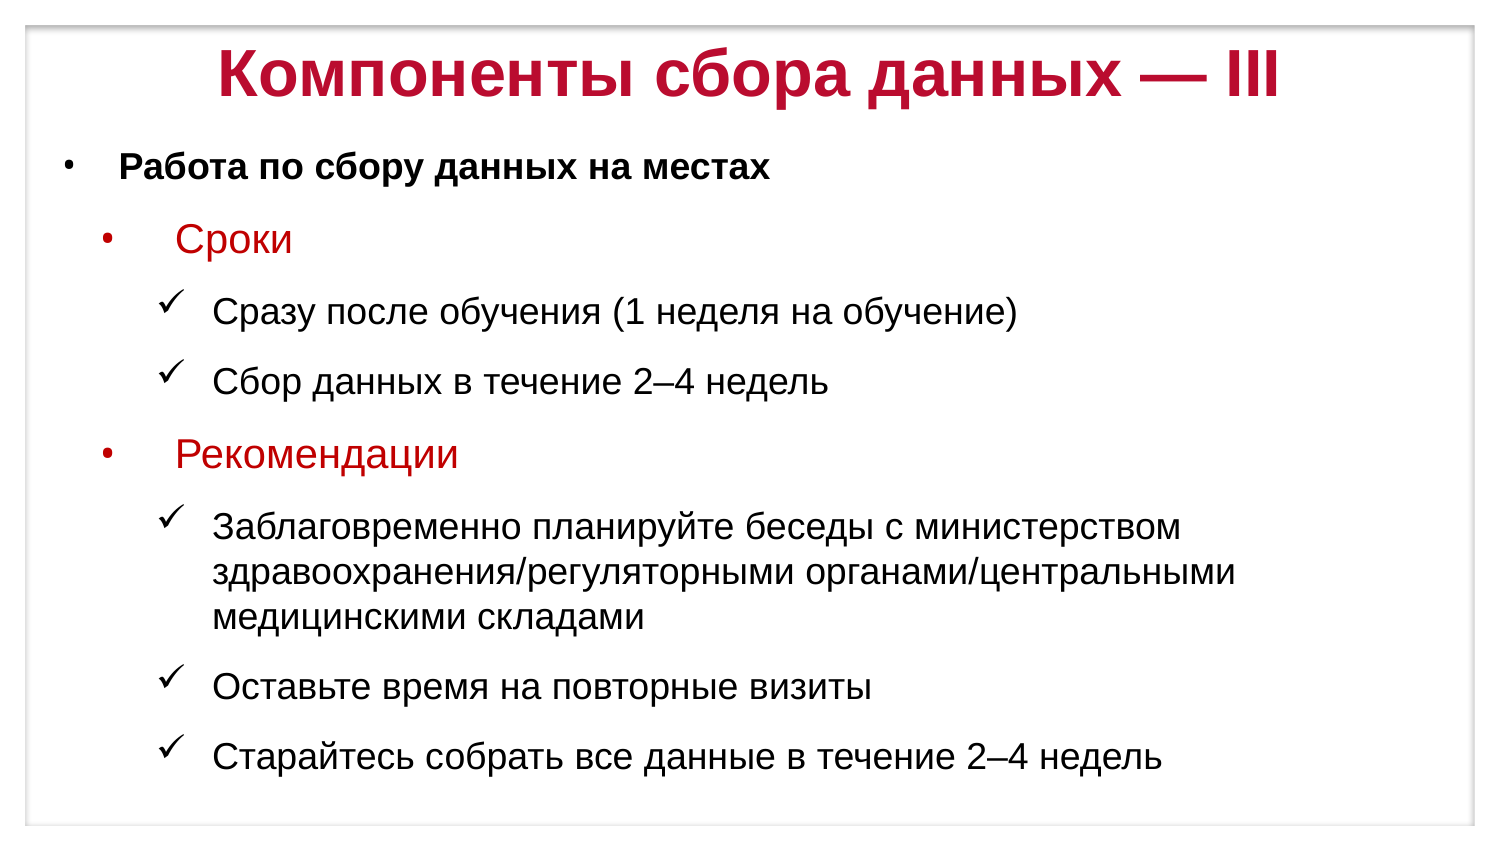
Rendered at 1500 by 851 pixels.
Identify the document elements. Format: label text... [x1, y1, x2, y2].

text_box Компоненты сбора данных ― III [0, 22, 1500, 118]
list Работа по сбору данных на местах Сроки Сразу после обучения (1 неделя на обучение) Сбор данных в течение 2–4 недель Рекомендации Заблаговременно планируйте беседы с министерством здравоохранения/регуляторными органами/центральными медицинскими складами Оставьте время на повторные визиты Старайтесь собрать все данные в течение 2–4 недель [28, 134, 1467, 851]
